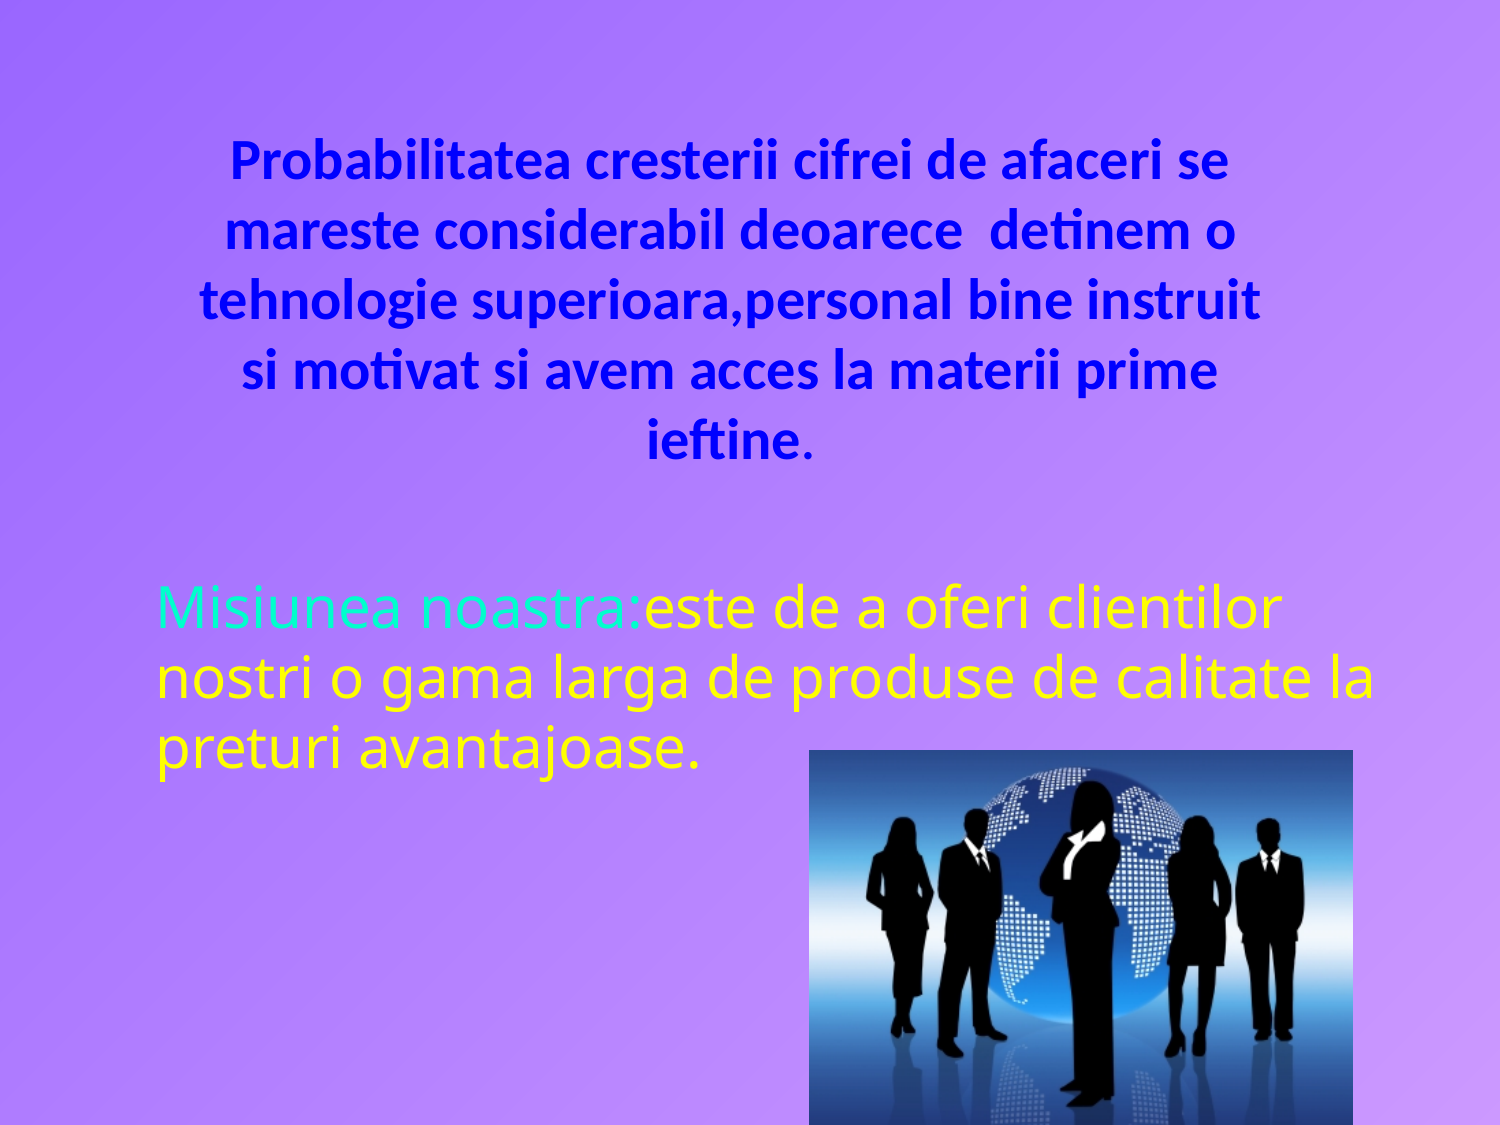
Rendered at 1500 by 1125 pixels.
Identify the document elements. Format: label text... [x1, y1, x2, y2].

text_box Misiunea noastra:este de a oferi clientilor nostri o gama larga de produse de calitate la preturi avantajoase. [140, 562, 1430, 1058]
text_box Probabilitatea cresterii cifrei de afaceri se mareste considerabil deoarece detinem o tehnologie superioara,personal bine instruit si motivat si avem acces la materii prime ieftine. [167, 113, 1293, 479]
picture [808, 750, 1354, 1125]
